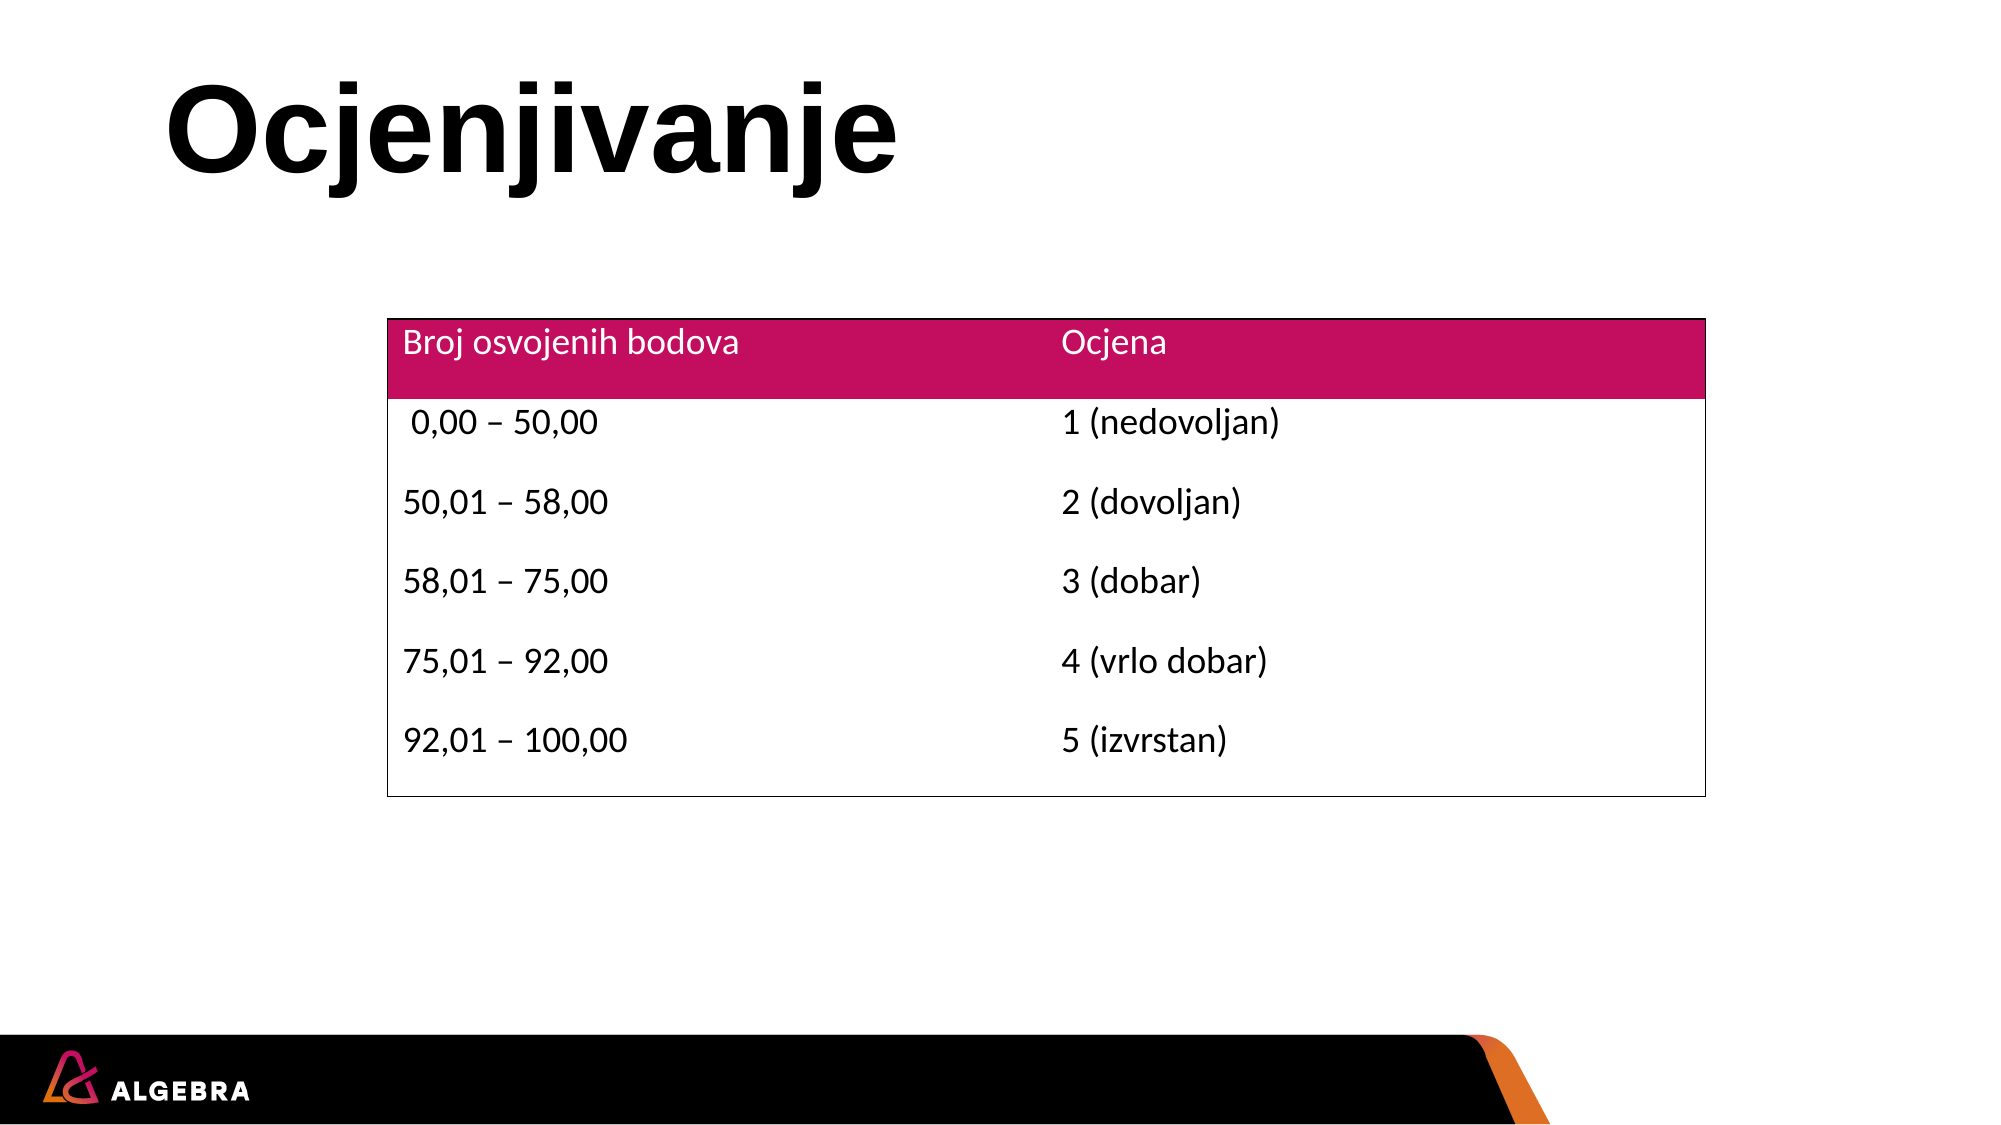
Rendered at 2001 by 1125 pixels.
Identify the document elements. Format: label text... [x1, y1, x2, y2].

table_cell 2 (dovoljan) [1047, 478, 1705, 558]
table_cell 50,01 – 58,00 [388, 478, 1047, 558]
table_cell 58,01 – 75,00 [388, 558, 1047, 637]
table_cell 75,01 – 92,00 [388, 637, 1047, 717]
title Ocjenjivanje [149, 34, 1650, 208]
table_cell 3 (dobar) [1047, 558, 1705, 637]
table_cell 4 (vrlo dobar) [1047, 637, 1705, 717]
table_cell 1 (nedovoljan) [1047, 399, 1705, 478]
table_cell 5 (izvrstan) [1047, 717, 1705, 796]
table_header Broj osvojenih bodova [388, 320, 1047, 399]
table_cell 92,01 – 100,00 [388, 717, 1047, 796]
table_cell 0,00 – 50,00 [388, 399, 1047, 478]
picture [0, 1034, 1733, 1125]
table_header Ocjena [1047, 320, 1705, 399]
